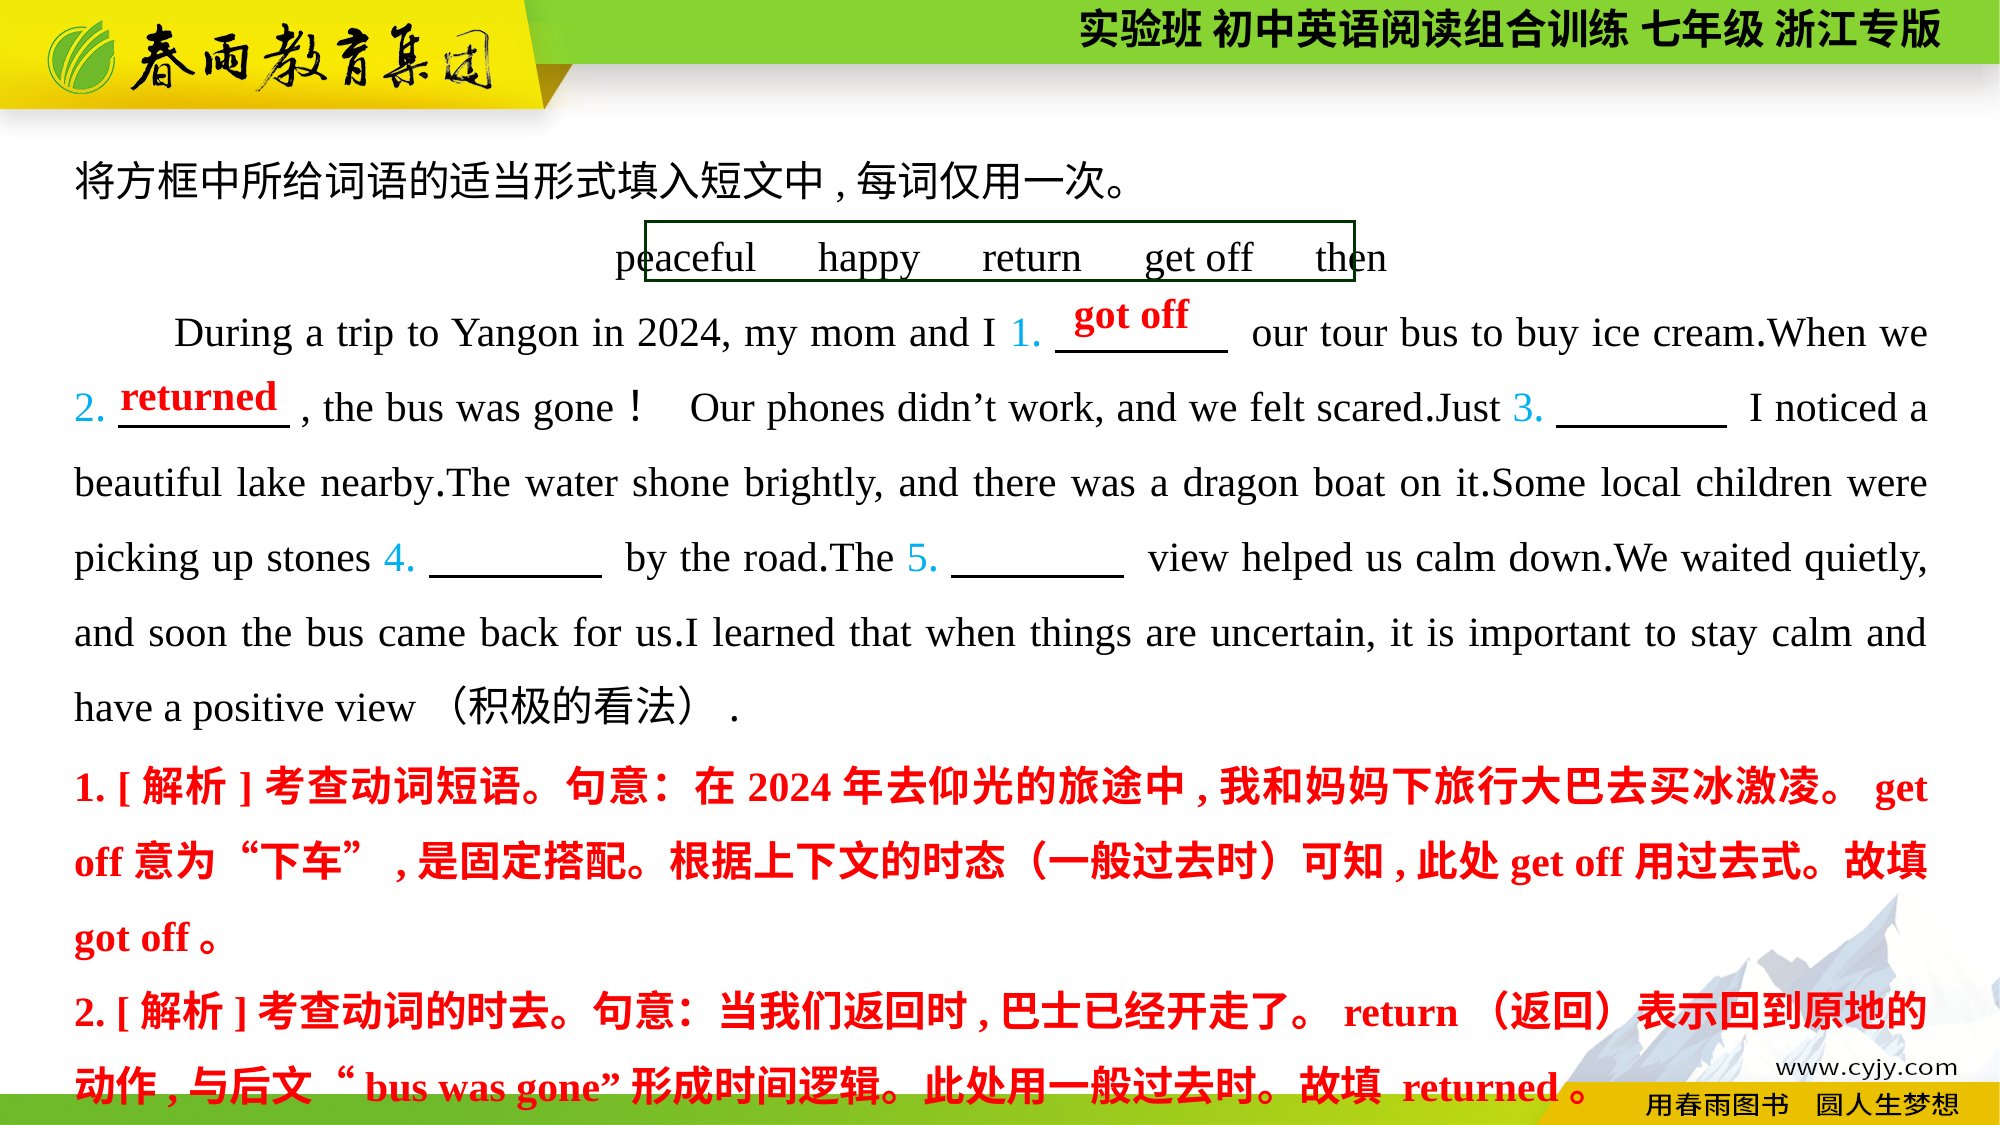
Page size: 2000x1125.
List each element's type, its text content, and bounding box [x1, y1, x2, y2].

list 将方框中所给词语的适当形式填入短文中,每词仅用一次。 peaceful happy return get off then During a trip to Yangon in 2024, my mom and I 1. our tour bus to buy ice cream.When we 2. , the bus was gone！ Our phones didn’t work, and we felt scared.Just 3. I noticed a beautiful lake nearby.The water shone brightly, and there was a dragon boat on it.Some local children were picking up stones 4. by the road.The 5. view helped us calm down.We waited quietly, and soon the bus came back for us.I learned that when things are uncertain, it is important to stay calm and have a positive view（积极的看法）. [59, 122, 1944, 727]
text_box returned [105, 361, 293, 426]
text_box 1. [解析]考查动词短语。句意：在2024年去仰光的旅途中,我和妈妈下旅行大巴去买冰激凌。get off意为“下车”,是固定搭配。根据上下文的时态（一般过去时）可知,此处get off用过去式。故填 got off。 2. [解析]考查动词的时去。句意：当我们返回时,巴士已经开走了。return（返回）表示回到原地的动作,与后文“bus was gone”形成时间逻辑。此处用一般过去时。故填 returned。 [59, 727, 1944, 1118]
text_box got off [1059, 279, 1205, 345]
picture [0, 0, 2000, 1125]
text_box [645, 221, 1355, 281]
